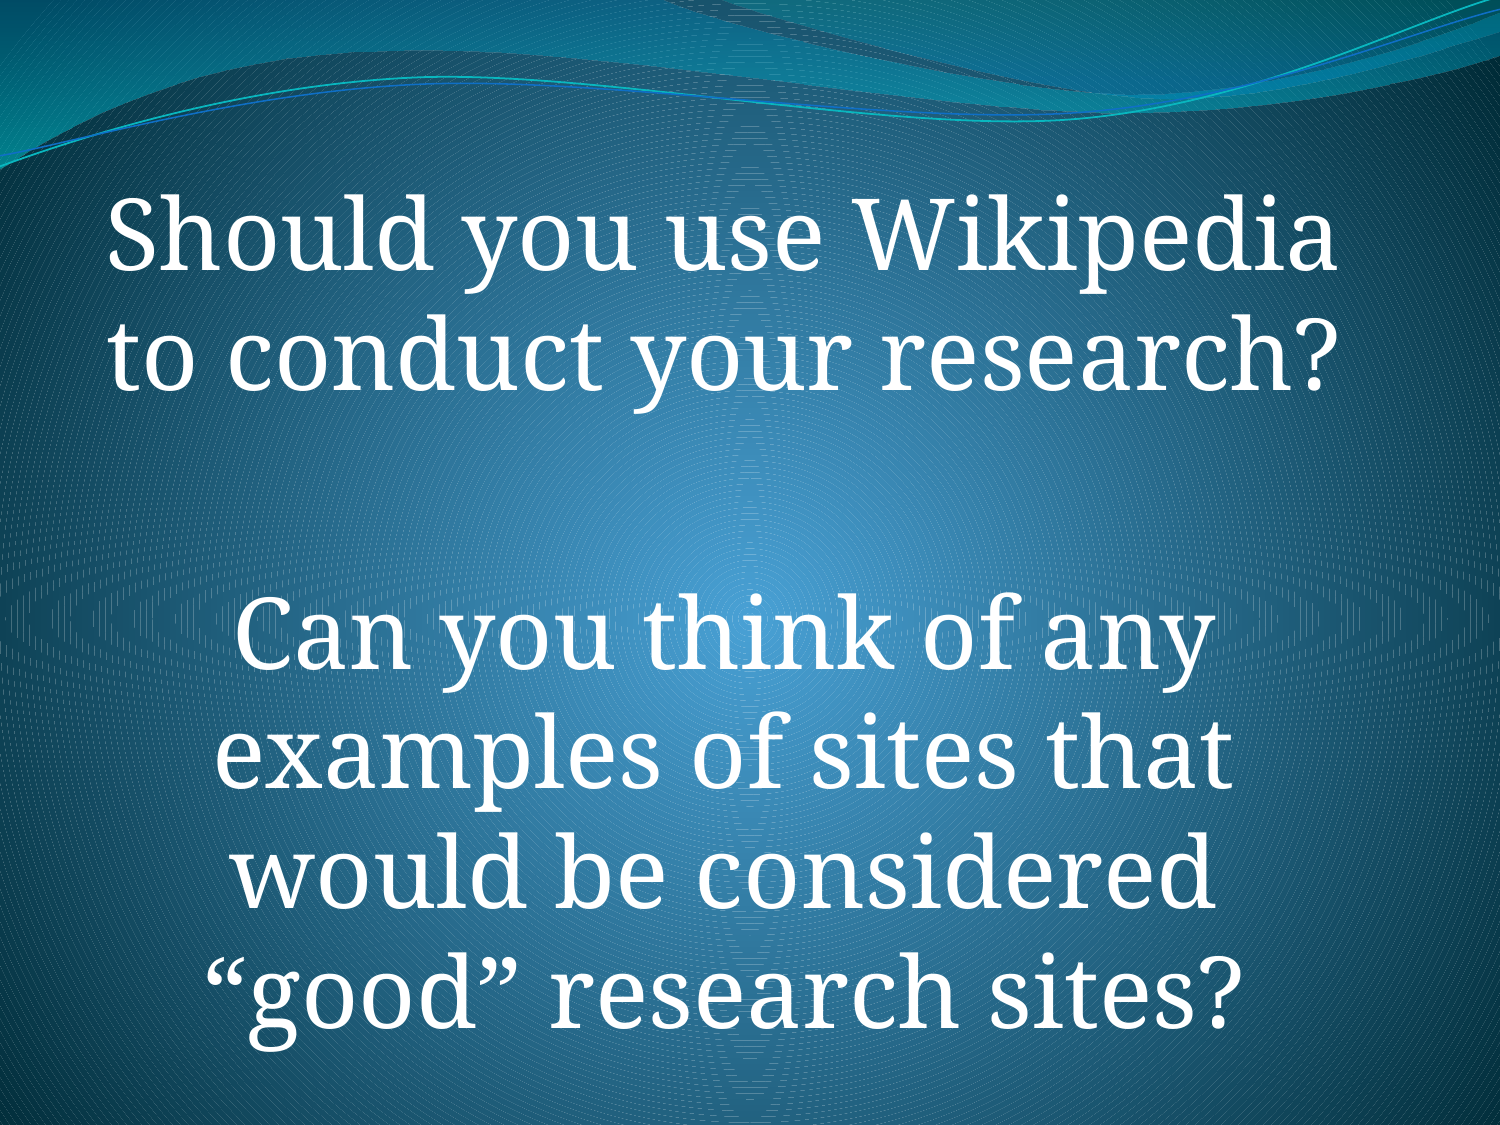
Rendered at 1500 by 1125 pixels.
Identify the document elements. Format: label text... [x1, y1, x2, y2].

list Should you use Wikipedia to conduct your research? Can you think of any examples of sites that would be considered “good” research sites? [86, 112, 1362, 1075]
